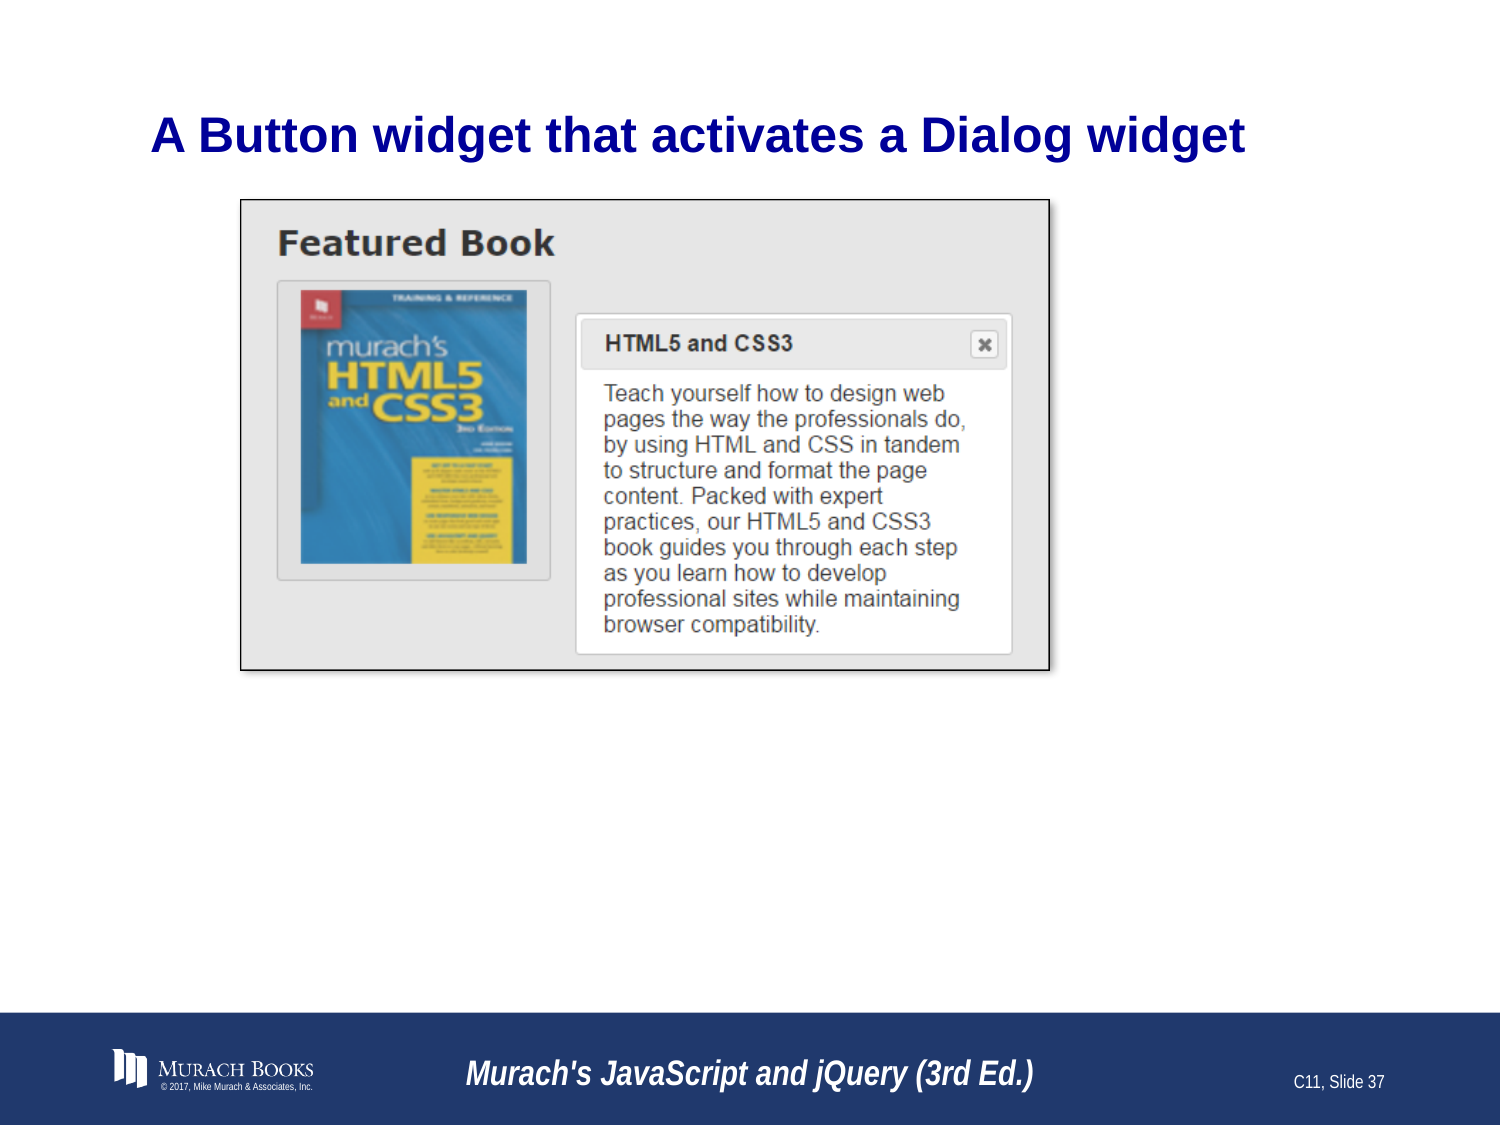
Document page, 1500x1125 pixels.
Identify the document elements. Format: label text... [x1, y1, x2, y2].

picture [239, 199, 1051, 671]
slide_number Murach's JavaScript and jQuery (3rd Ed.) [463, 1025, 1050, 1100]
footer © 2017, Mike Murach & Associates, Inc. [12, 1025, 463, 1100]
slide_number C11, Slide 37 [1087, 1025, 1400, 1100]
title A Button widget that activates a Dialog widget [150, 102, 1350, 164]
